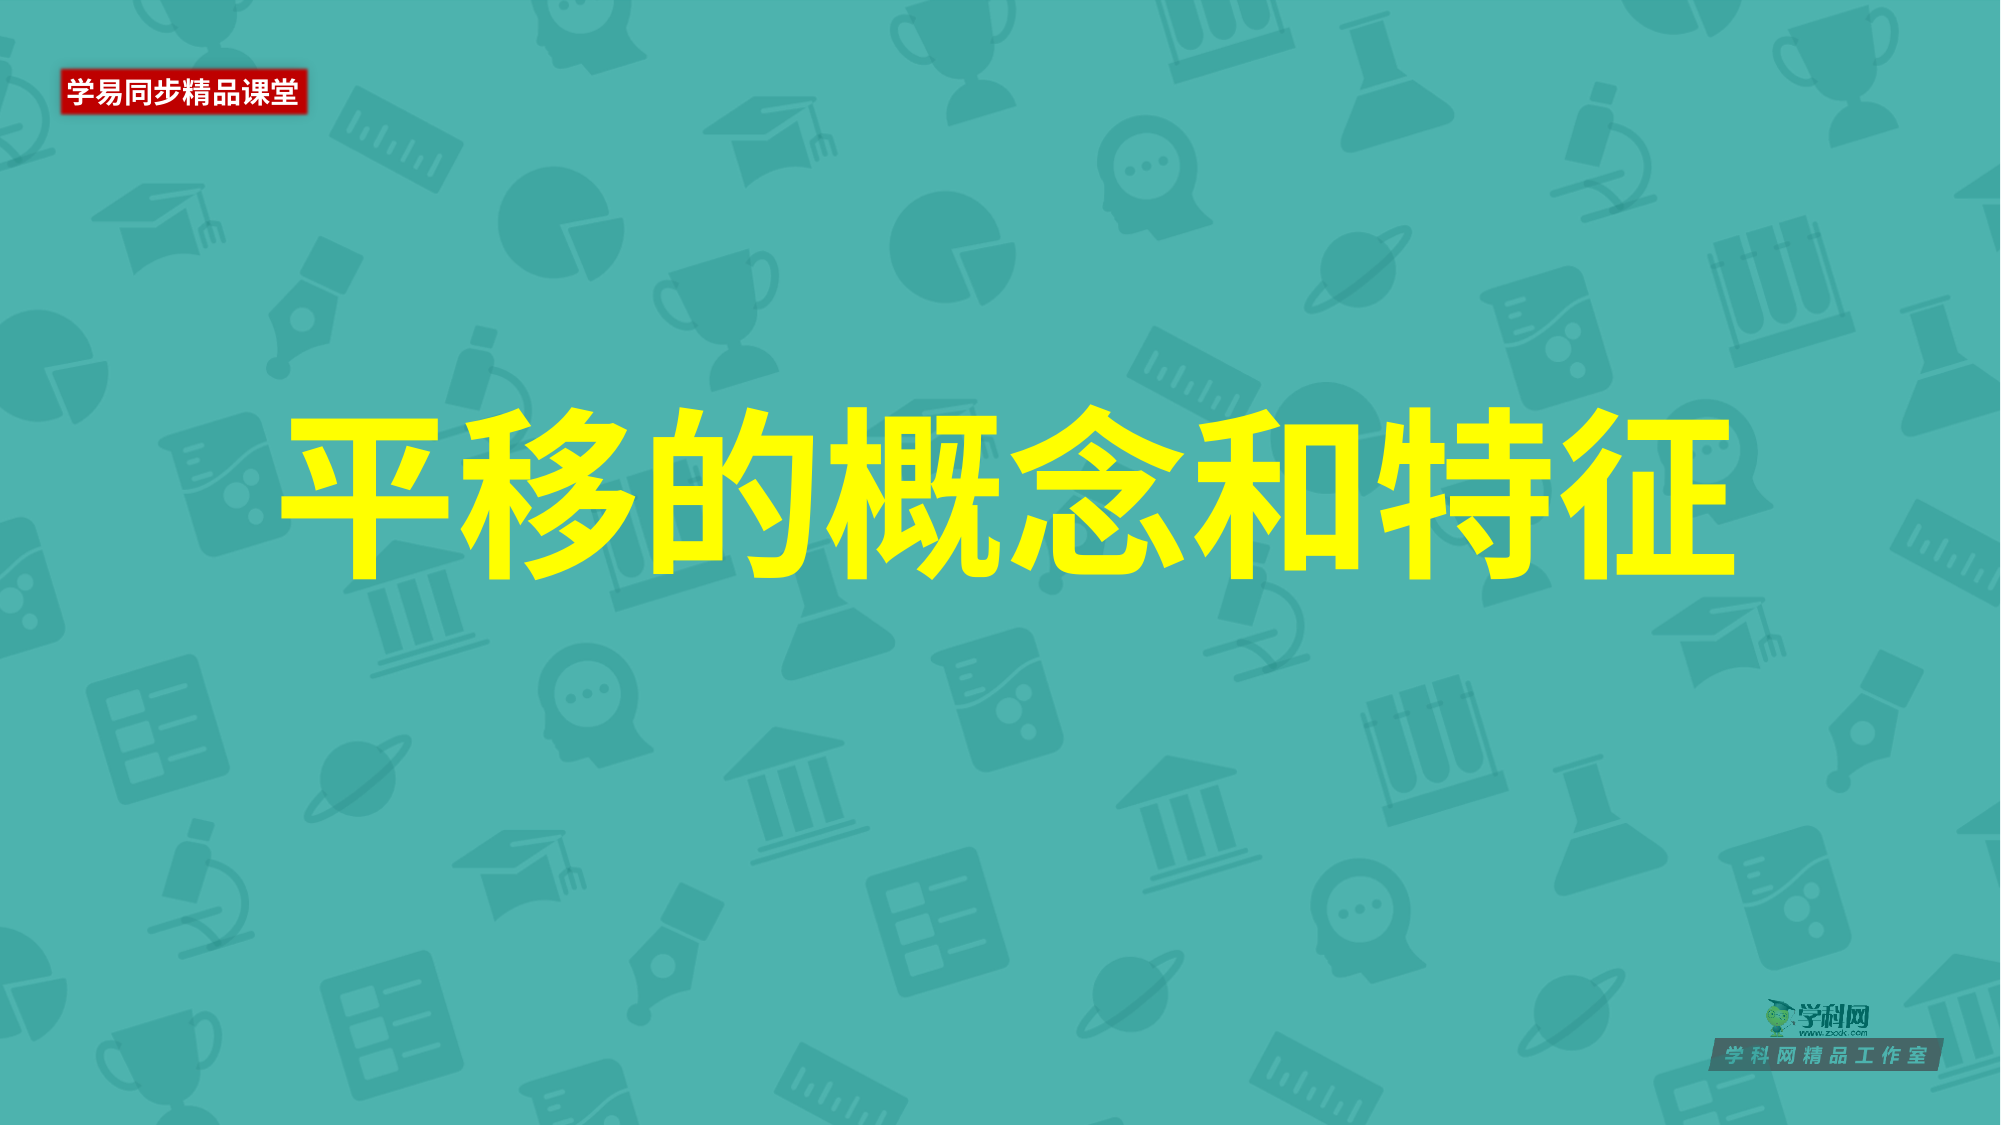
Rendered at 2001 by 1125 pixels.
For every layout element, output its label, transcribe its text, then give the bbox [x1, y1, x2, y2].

text_box 学易同步精品课堂 [64, 72, 305, 112]
picture [0, 0, 2001, 1125]
text_box 平移的概念和特征 [0, 372, 2000, 608]
